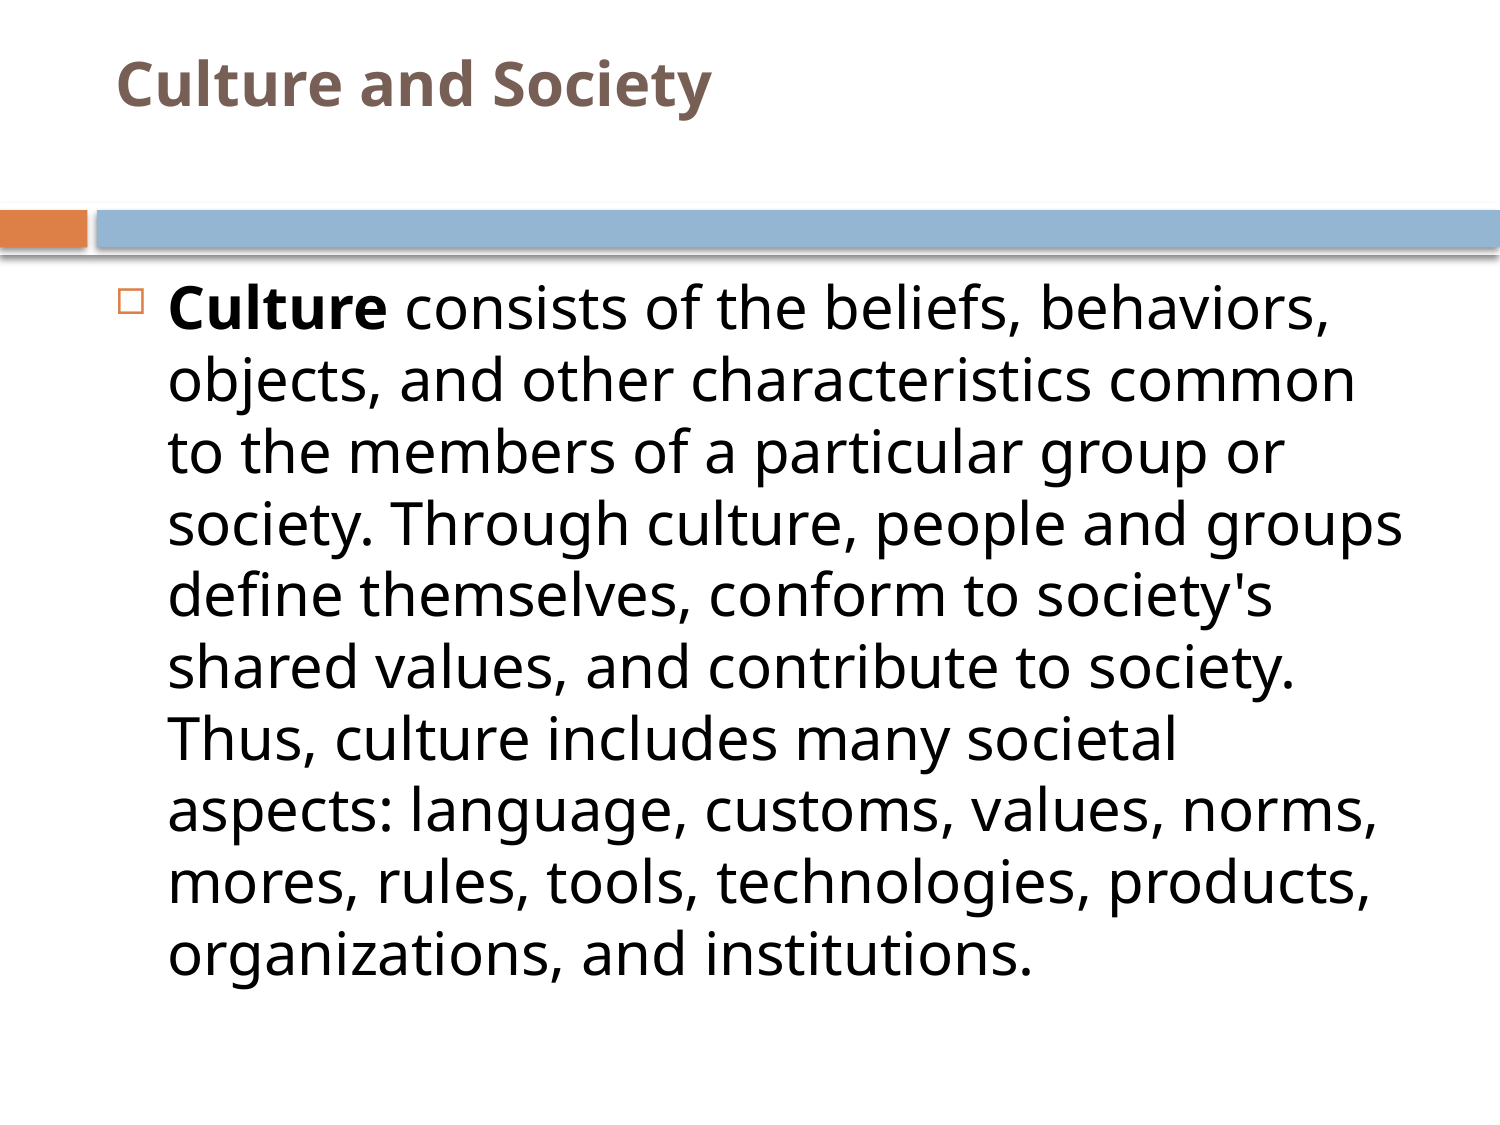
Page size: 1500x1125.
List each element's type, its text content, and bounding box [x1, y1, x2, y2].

title Culture and Society [100, 37, 1438, 200]
list Culture consists of the beliefs, behaviors, objects, and other characteristics common to the members of a particular group or society. Through culture, people and groups define themselves, conform to society's shared values, and contribute to society. Thus, culture includes many societal aspects: language, customs, values, norms, mores, rules, tools, technologies, products, organizations, and institutions. [100, 262, 1438, 1000]
